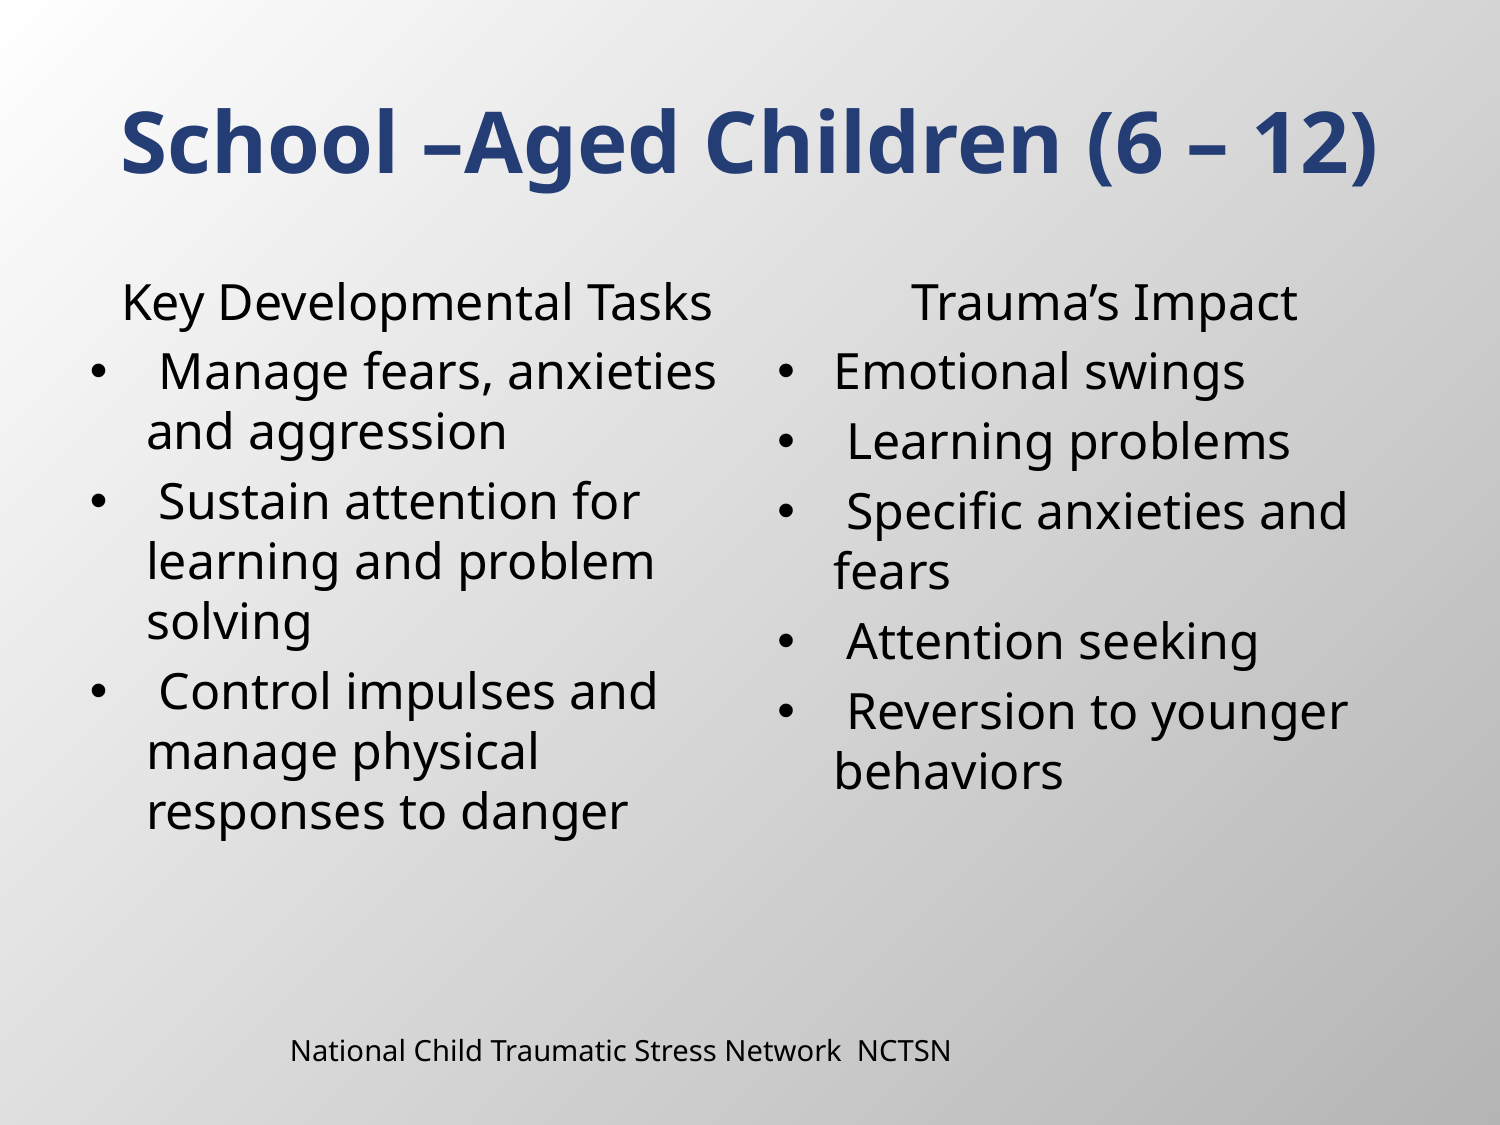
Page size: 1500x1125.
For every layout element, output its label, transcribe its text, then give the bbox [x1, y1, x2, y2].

title School –Aged Children (6 – 12) [75, 45, 1425, 233]
list Trauma’s Impact Emotional swings Learning problems Specific anxieties and fears Attention seeking Reversion to younger behaviors [762, 262, 1425, 1005]
list Key Developmental Tasks Manage fears, anxieties and aggression Sustain attention for learning and problem solving Control impulses and manage physical responses to danger [75, 262, 738, 1005]
text_box National Child Traumatic Stress Network NCTSN [274, 1024, 1100, 1075]
